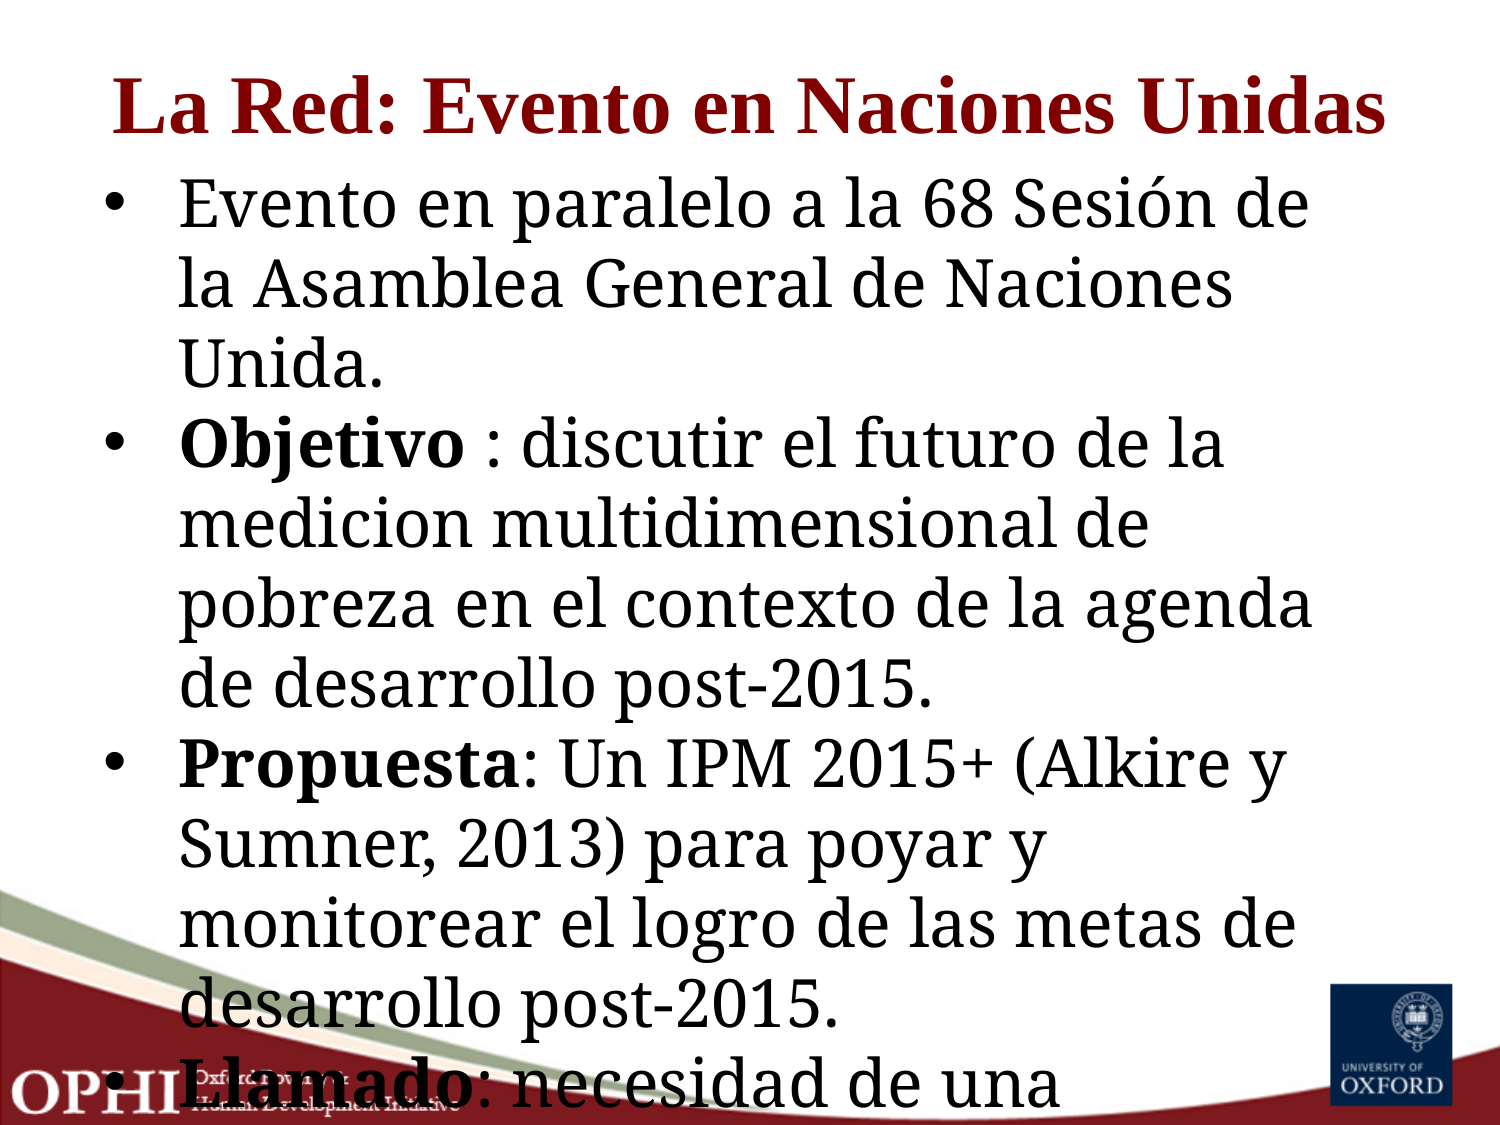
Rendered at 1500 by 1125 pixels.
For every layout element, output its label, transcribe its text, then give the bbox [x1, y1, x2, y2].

picture [0, 0, 1500, 1125]
title La Red: Evento en Naciones Unidas [41, 42, 1459, 232]
subtitle Evento en paralelo a la 68 Sesión de la Asamblea General de Naciones Unida. Objetivo : discutir el futuro de la medicion multidimensional de pobreza en el contexto de la agenda de desarrollo post-2015. Propuesta: Un IPM 2015+ (Alkire y Sumner, 2013) para poyar y monitorear el logro de las metas de desarrollo post-2015. Llamado: necesidad de una “revolucion de datos” [88, 153, 1400, 1083]
